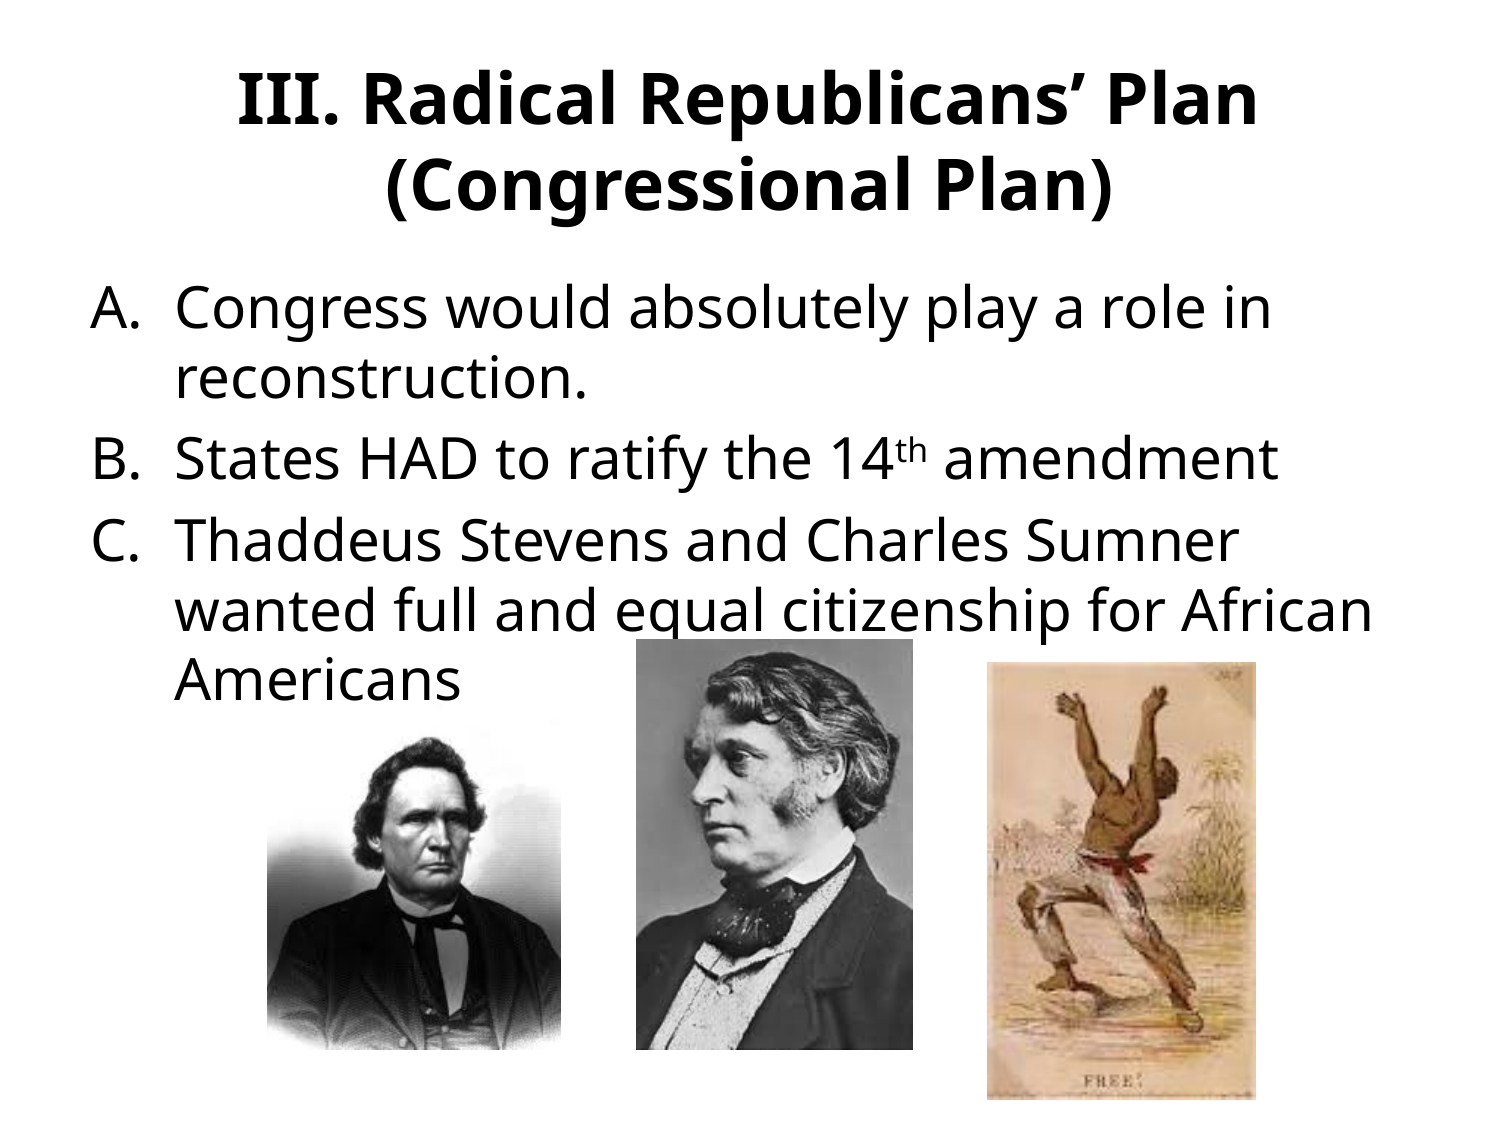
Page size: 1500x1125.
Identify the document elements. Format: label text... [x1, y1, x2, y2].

list Congress would absolutely play a role in reconstruction. States HAD to ratify the 14th amendment Thaddeus Stevens and Charles Sumner wanted full and equal citizenship for African Americans [75, 262, 1425, 1005]
picture [987, 662, 1256, 1100]
title III. Radical Republicans’ Plan (Congressional Plan) [75, 45, 1425, 233]
picture [635, 639, 913, 1050]
picture [267, 702, 561, 1050]
